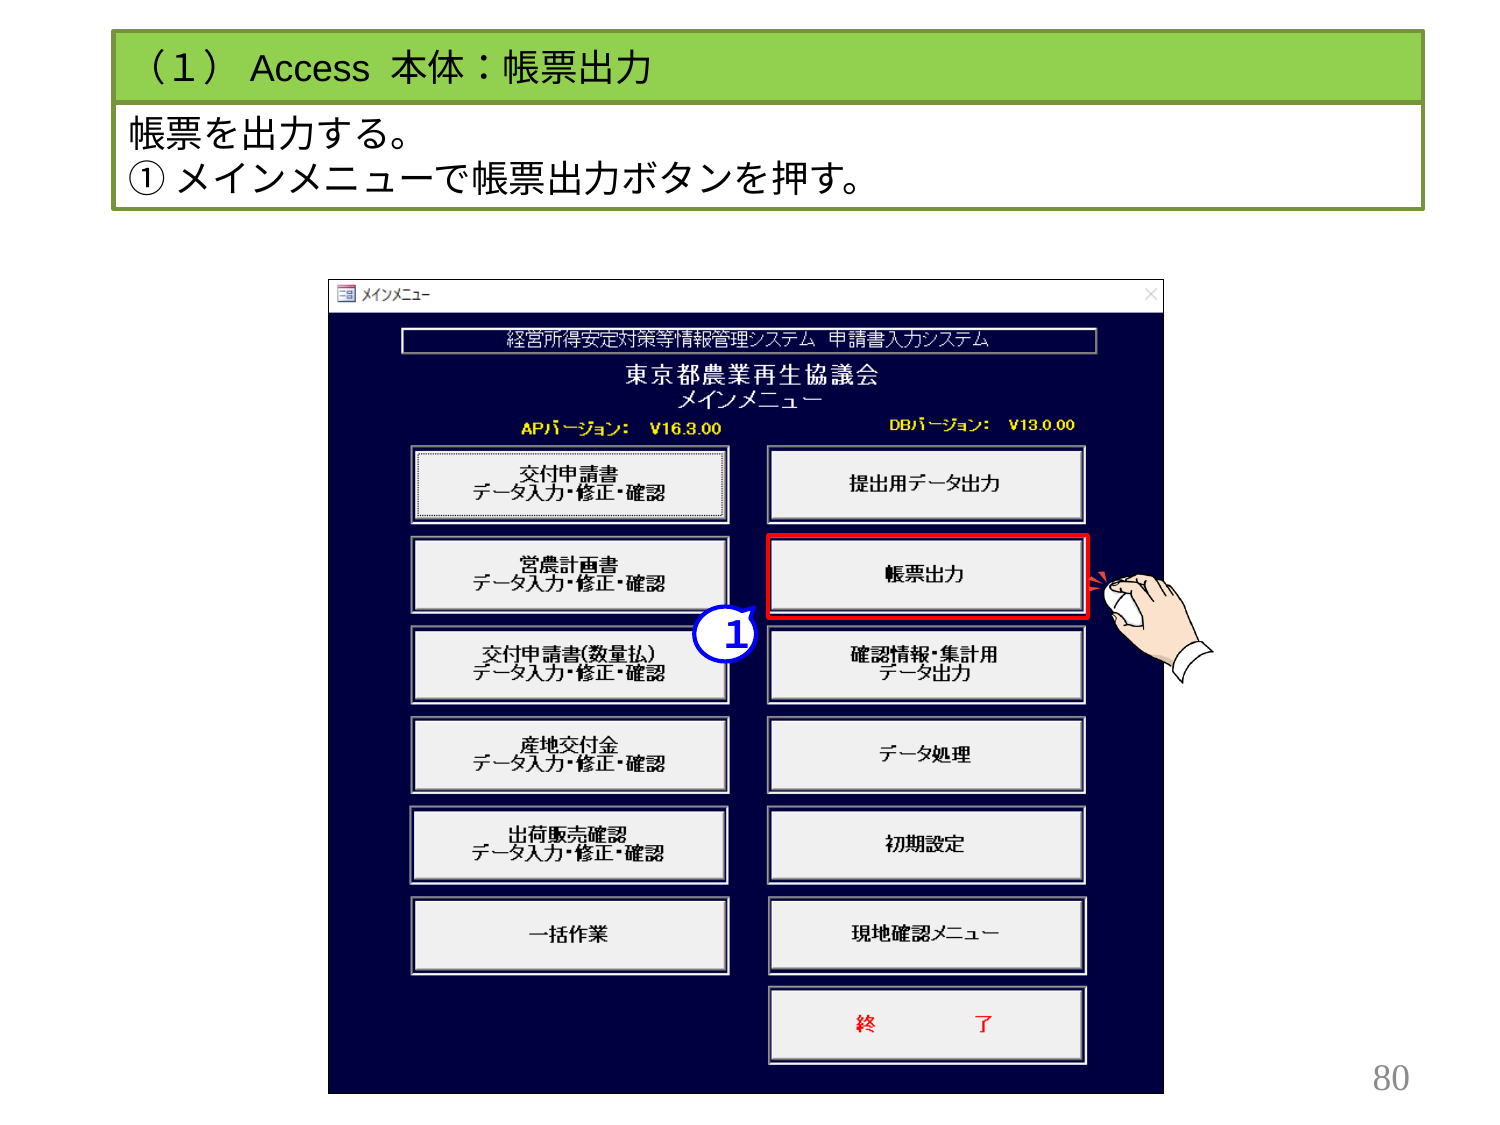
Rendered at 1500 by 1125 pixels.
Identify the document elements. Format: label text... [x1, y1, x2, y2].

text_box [113, 30, 1424, 210]
picture [328, 278, 1215, 1095]
slide_number 79 [1074, 1045, 1425, 1106]
